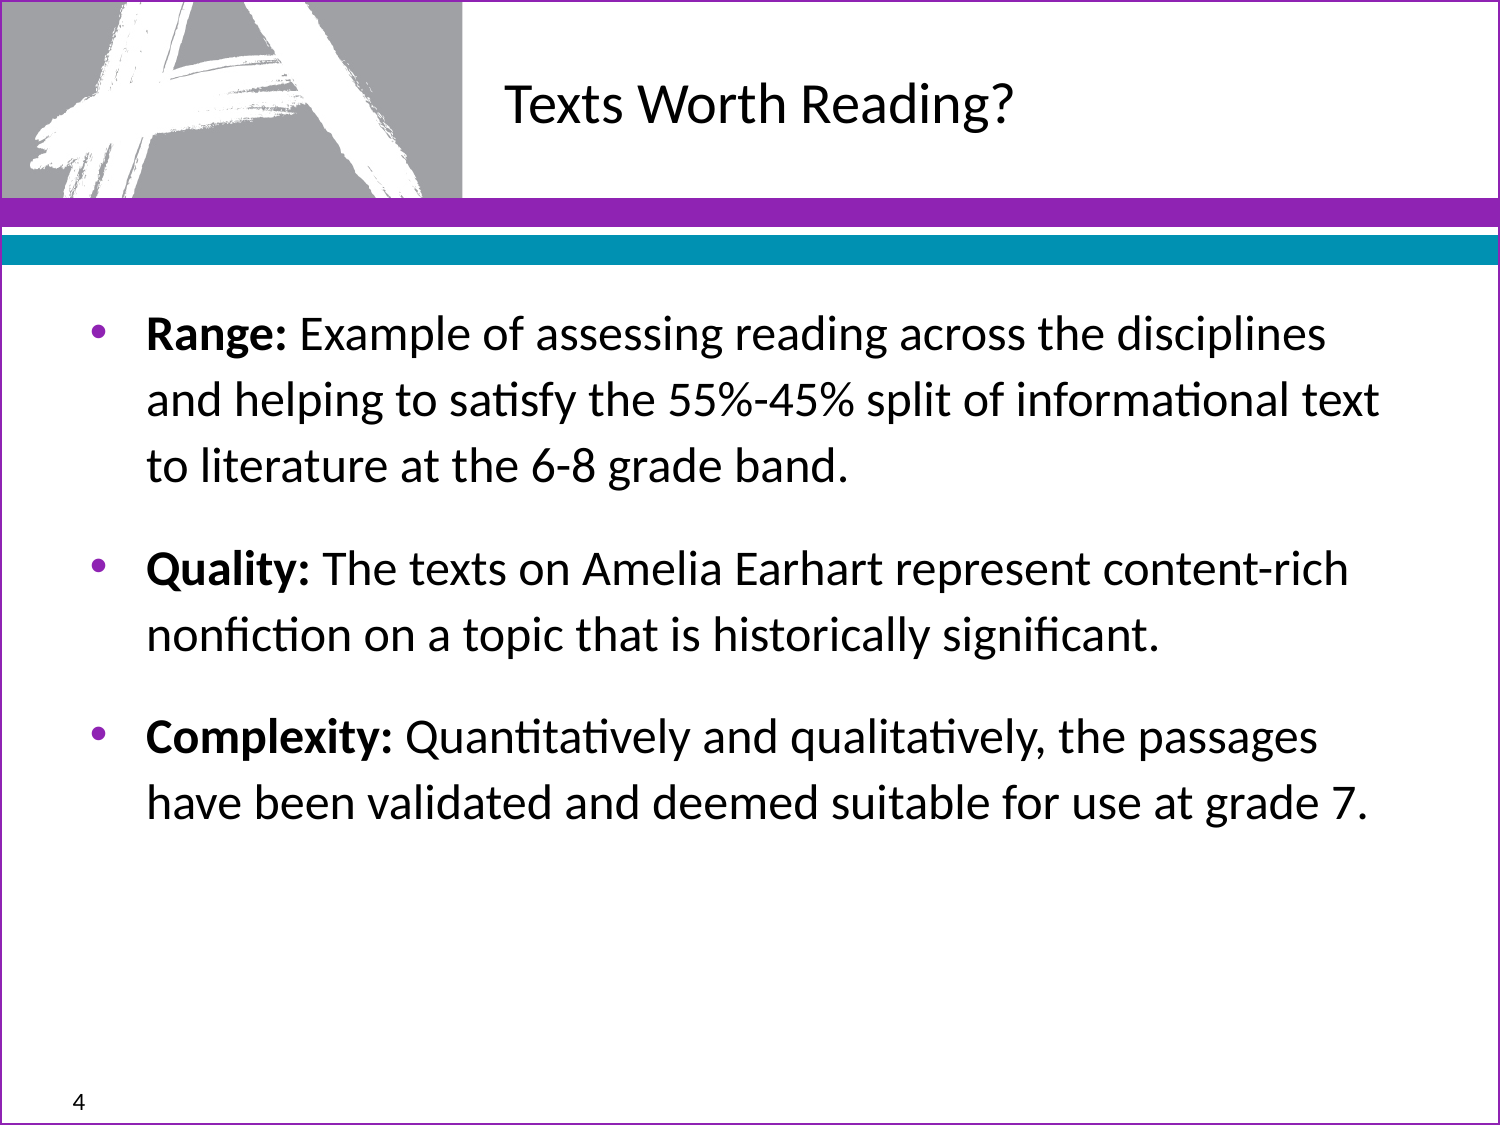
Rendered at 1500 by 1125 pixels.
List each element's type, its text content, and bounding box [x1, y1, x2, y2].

picture [2, 2, 462, 198]
title Texts Worth Reading? [462, 0, 1500, 200]
list Range: Example of assessing reading across the disciplines and helping to satisfy the 55%-45% split of informational text to literature at the 6-8 grade band. Quality: The texts on Amelia Earhart represent content-rich nonfiction on a topic that is historically significant. Complexity: Quantitatively and qualitatively, the passages have been validated and deemed suitable for use at grade 7. [75, 287, 1425, 1030]
slide_number 4 [0, 1077, 100, 1125]
